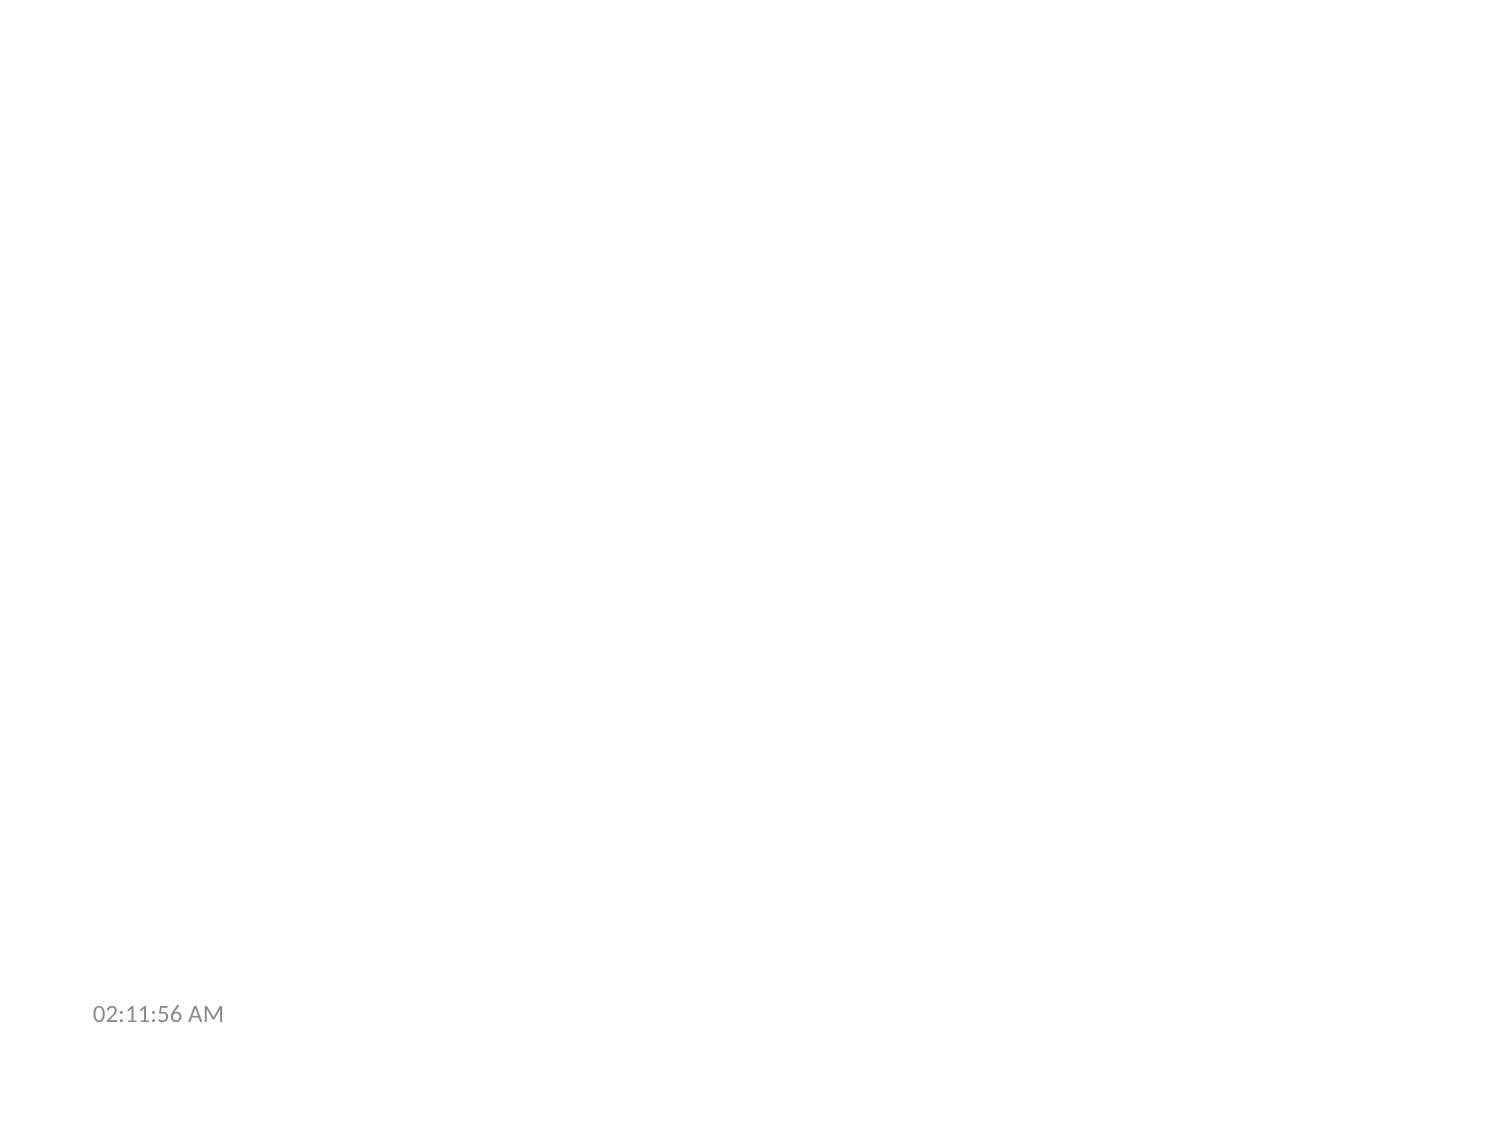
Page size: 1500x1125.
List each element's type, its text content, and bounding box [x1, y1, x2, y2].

text_box 3:35:09 PM [77, 982, 428, 1043]
